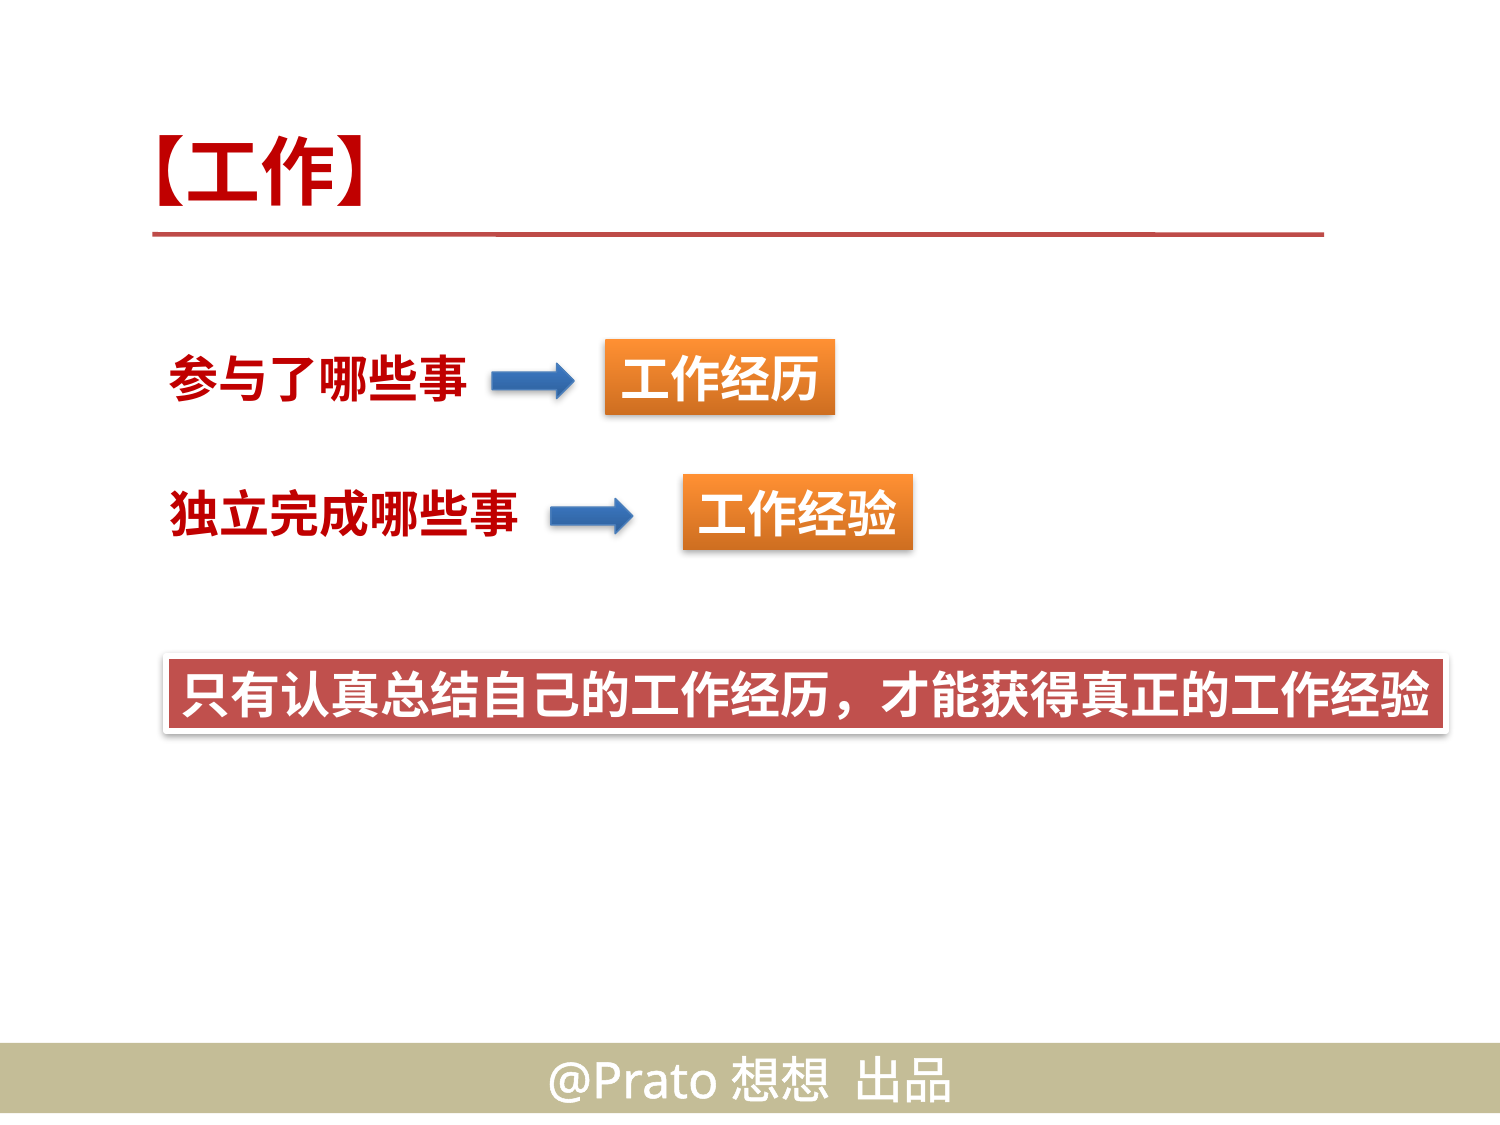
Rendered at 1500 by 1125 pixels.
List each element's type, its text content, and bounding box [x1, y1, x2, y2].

text_box [491, 362, 575, 400]
text_box [550, 497, 634, 535]
text_box 工作经历 [605, 339, 836, 415]
text_box 【工作】 [95, 117, 426, 222]
text_box 工作经验 [683, 474, 913, 550]
text_box 独立完成哪些事 [154, 474, 535, 550]
text_box 参与了哪些事 [154, 339, 484, 415]
text_box @Prato想想 出品 [0, 1041, 1500, 1115]
text_box 只有认真总结自己的工作经历，才能获得真正的工作经验 [163, 653, 1449, 734]
